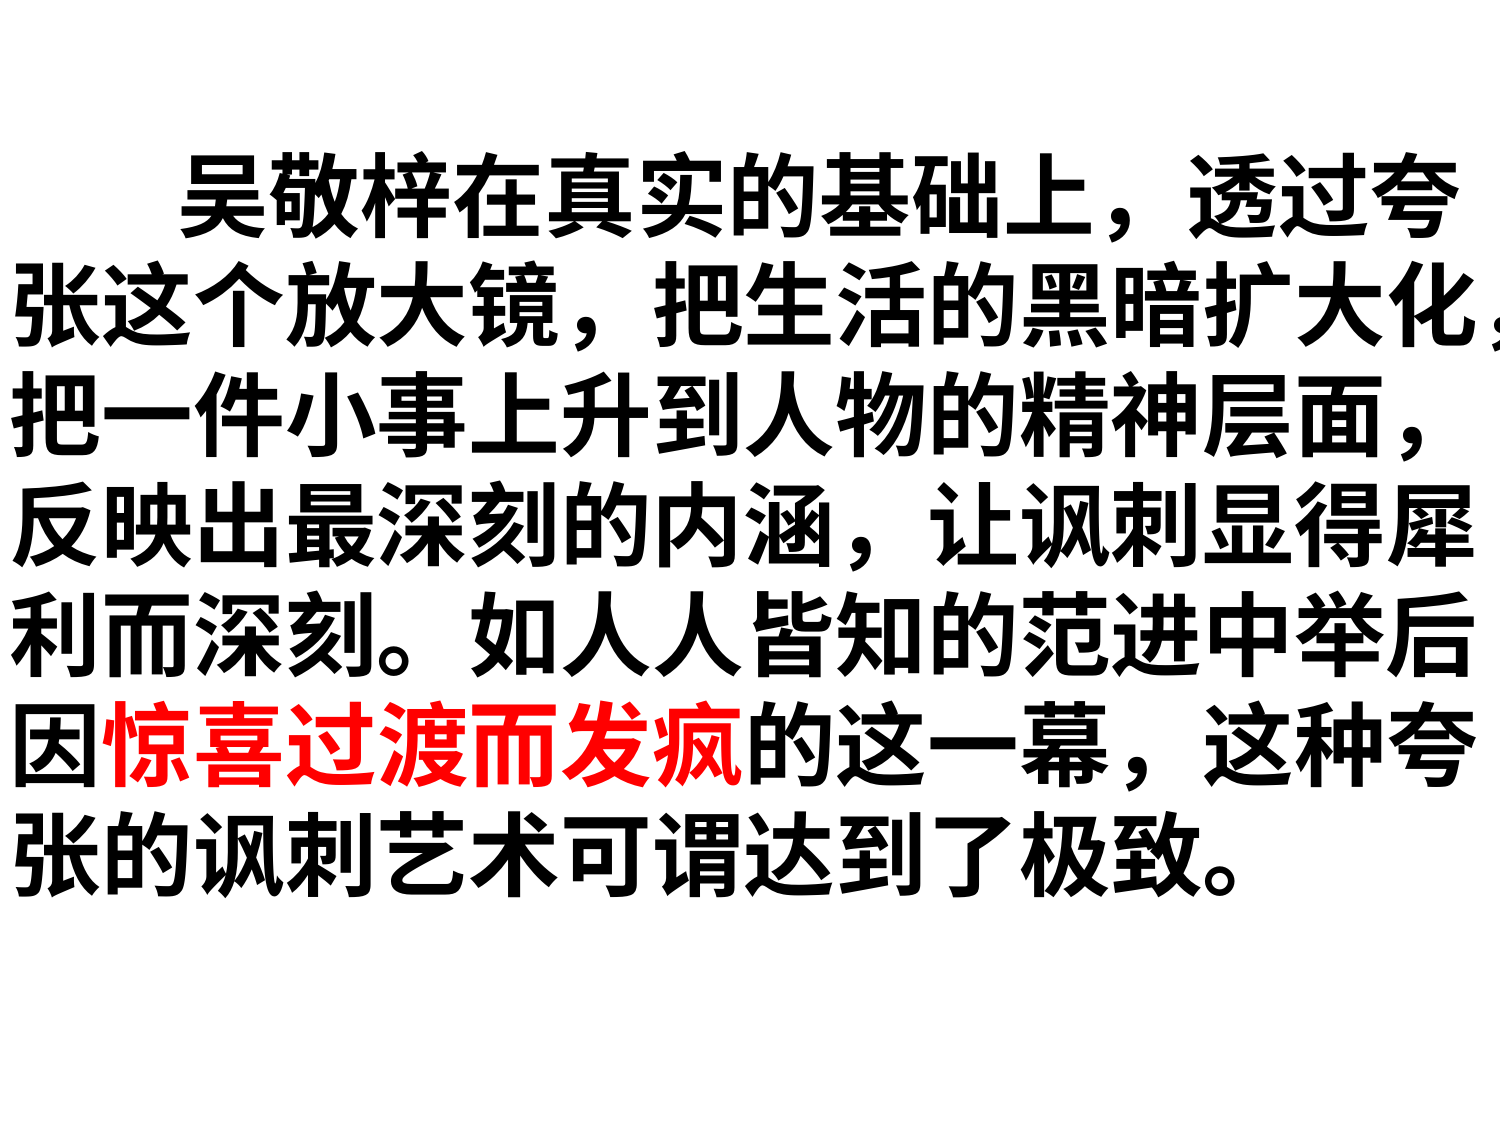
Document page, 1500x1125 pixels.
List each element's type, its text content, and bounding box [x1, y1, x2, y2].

list 吴敬梓在真实的基础上，透过夸张这个放大镜，把生活的黑暗扩大化，把一件小事上升到人物的精神层面，反映出最深刻的内涵，让讽刺显得犀利而深刻。如人人皆知的范进中举后因惊喜过渡而发疯的这一幕，这种夸张的讽刺艺术可谓达到了极致。 [0, 2, 1500, 1125]
